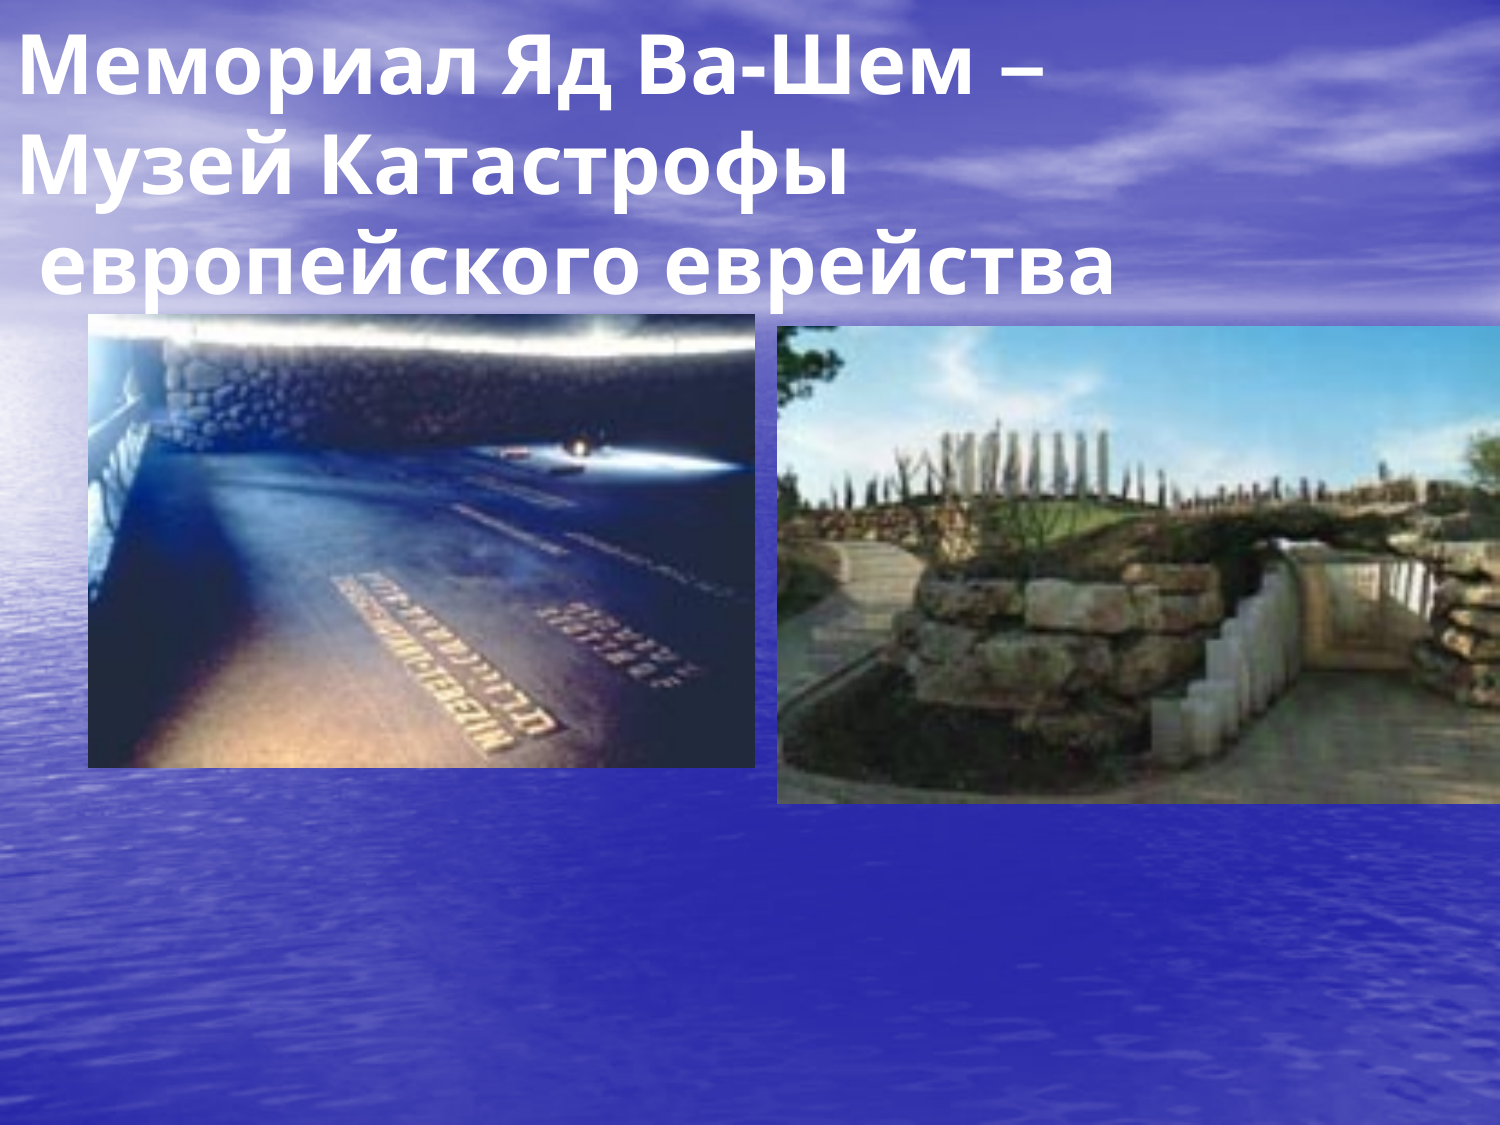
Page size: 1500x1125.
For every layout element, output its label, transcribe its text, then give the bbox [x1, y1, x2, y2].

picture [88, 314, 755, 768]
title Мемориал Яд Ва-Шем – Музей Катастрофы европейского еврейства [0, 47, 1351, 276]
picture [777, 326, 1500, 804]
